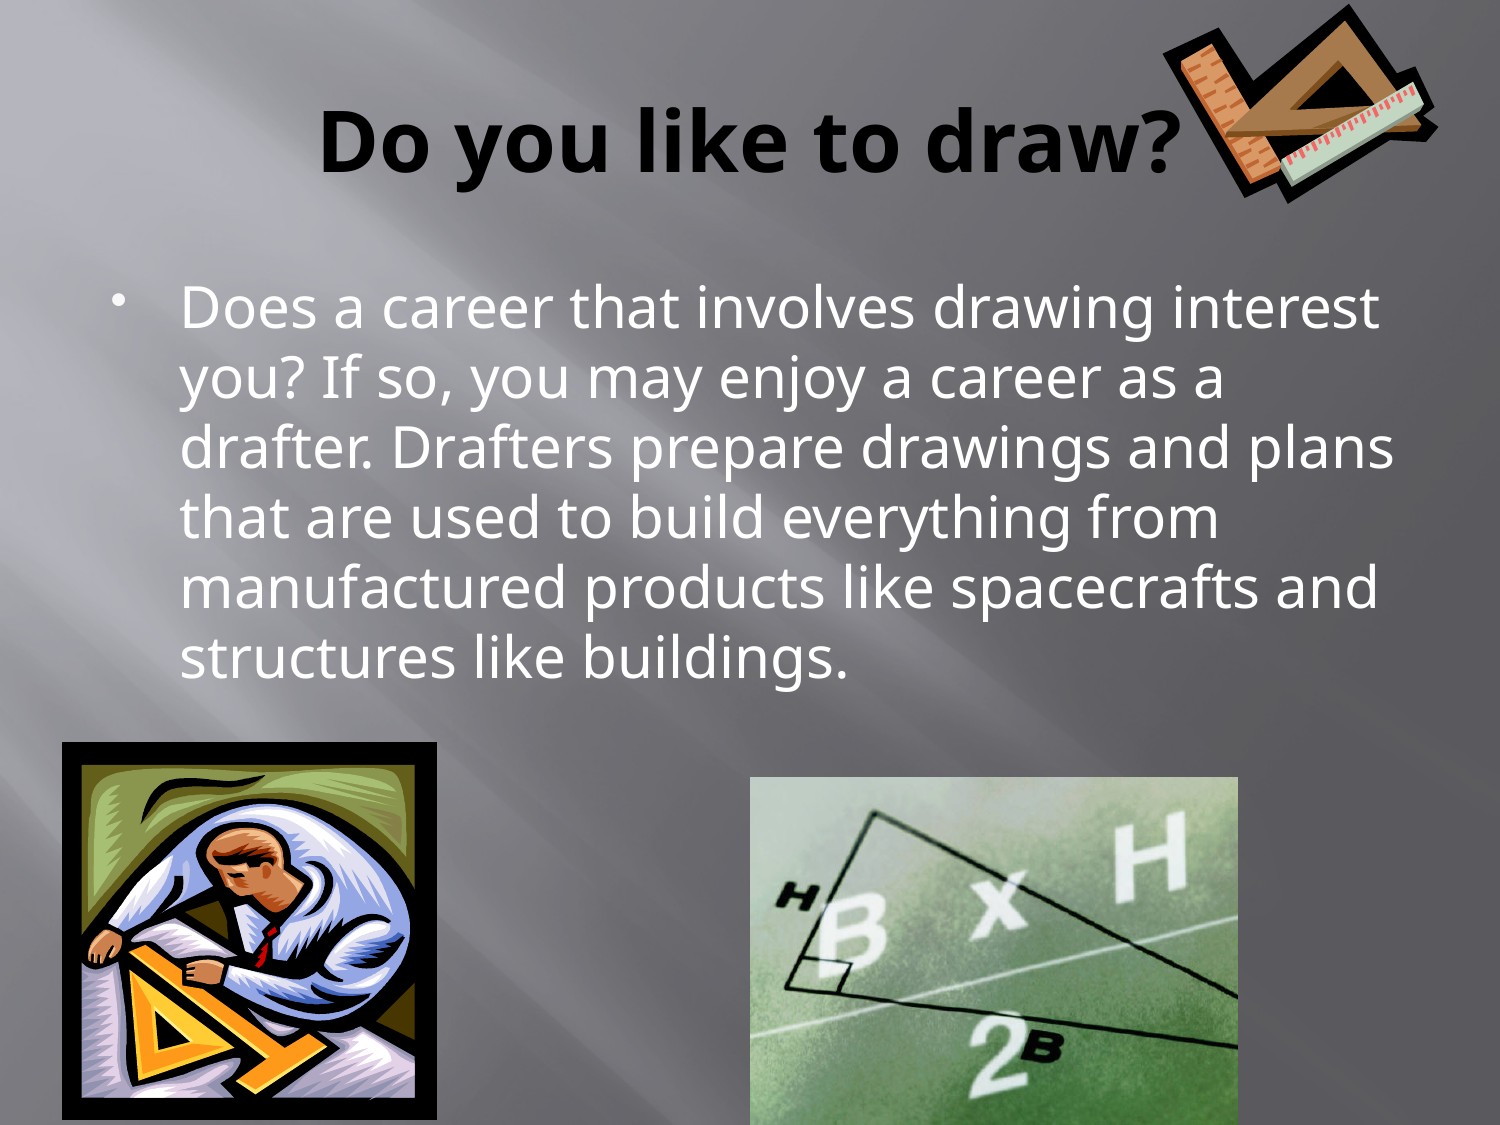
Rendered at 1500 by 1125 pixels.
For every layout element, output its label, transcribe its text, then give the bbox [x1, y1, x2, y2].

list Does a career that involves drawing interest you? If so, you may enjoy a career as a drafter. Drafters prepare drawings and plans that are used to build everything from manufactured products like spacecrafts and structures like buildings. [75, 262, 1425, 1035]
title Do you like to draw? [75, 45, 1174, 233]
picture [62, 737, 443, 1125]
picture [749, 776, 1238, 1125]
picture [1162, 0, 1444, 210]
